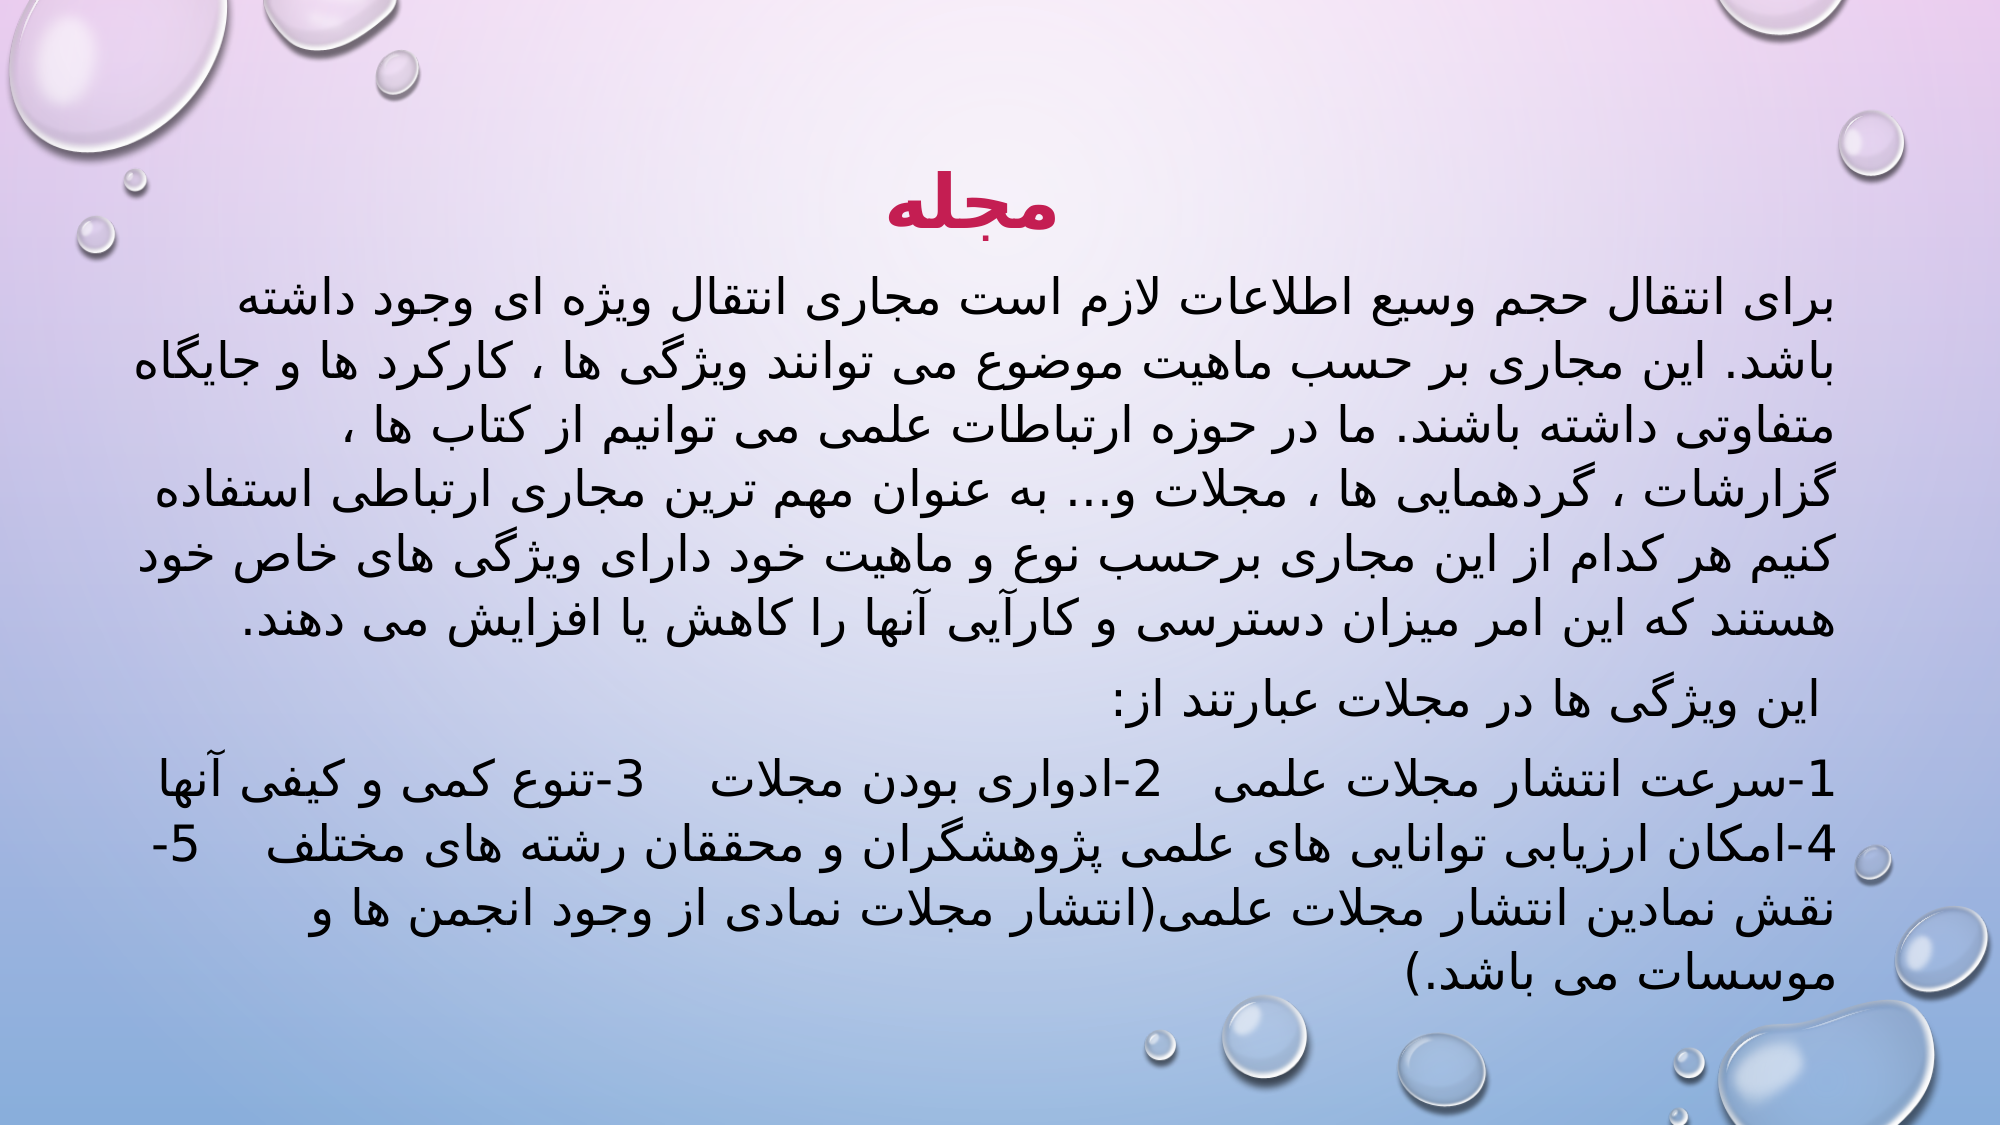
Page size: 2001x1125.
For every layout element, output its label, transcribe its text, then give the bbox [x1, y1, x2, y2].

text_box مجله برای انتقال حجم وسیع اطلاعات لازم است مجاری انتقال ویژه ای وجود داشته باشد. این مجاری بر حسب ماهیت موضوع می توانند ویژگی ها ، کارکرد ها و جایگاه متفاوتی داشته باشند. ما در حوزه ارتباطات علمی می توانیم از کتاب ها ، گزارشات ، گردهمایی ها ، مجلات و... به عنوان مهم ترین مجاری ارتباطی استفاده کنیم هر کدام از این مجاری برحسب نوع و ماهیت خود دارای ویژگی های خاص خود هستند که این امر میزان دسترسی و کارآیی آنها را کاهش یا افزایش می دهند. این ویژگی ها در مجلات عبارتند از: 1-سرعت انتشار مجلات علمی 2-ادواری بودن مجلات 3-تنوع کمی و کیفی آنها 4-امکان ارزیابی توانایی های علمی پژوهشگران و محققان رشته های مختلف 5-نقش نمادین انتشار مجلات علمی(انتشار مجلات نمادی از وجود انجمن ها و موسسات می باشد.) [92, 139, 1853, 1007]
picture [0, 0, 2000, 1125]
